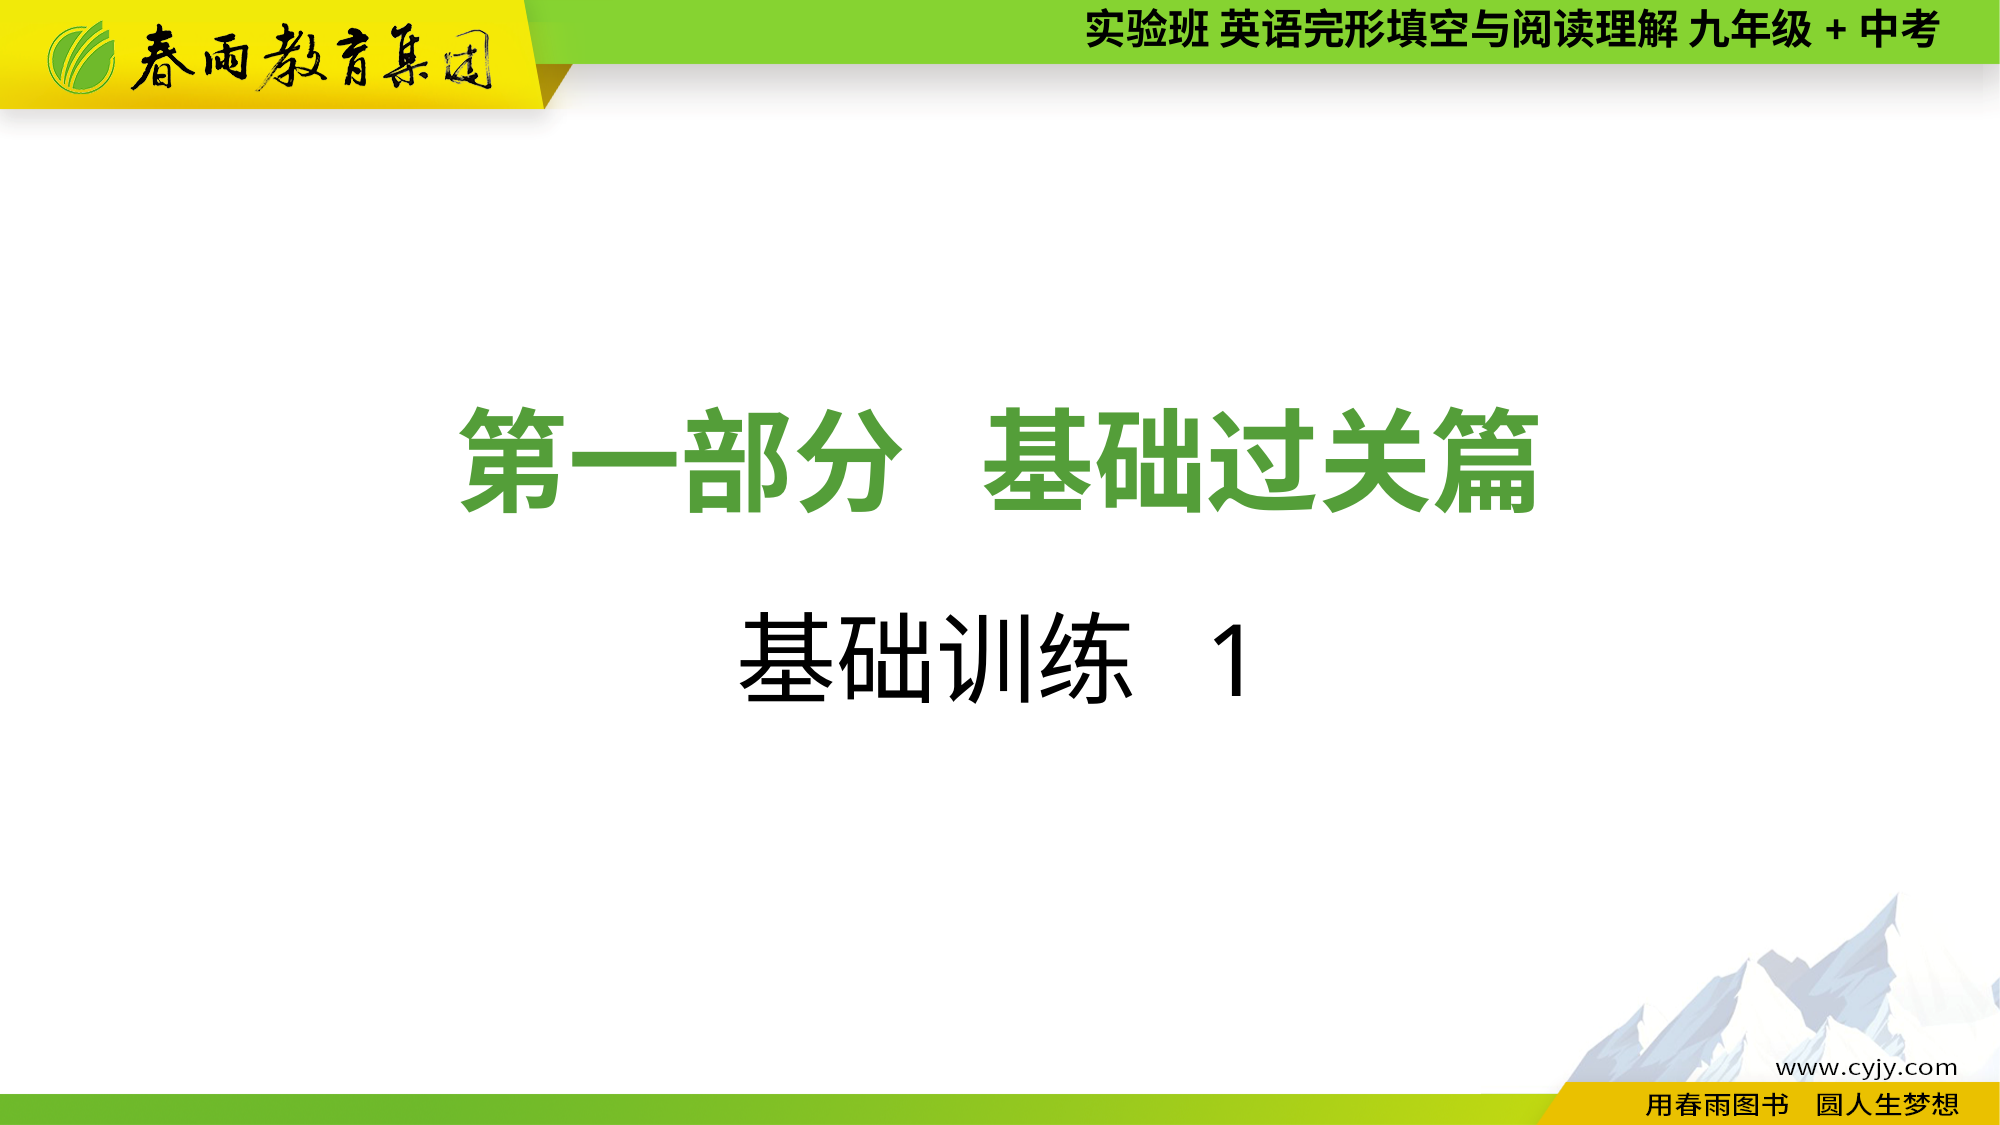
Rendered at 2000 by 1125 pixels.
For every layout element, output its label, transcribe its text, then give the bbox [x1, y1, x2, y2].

text_box 第一部分 基础过关篇 [54, 316, 1946, 528]
text_box 基础训练 1 [54, 528, 1946, 724]
picture [0, 0, 2000, 1125]
